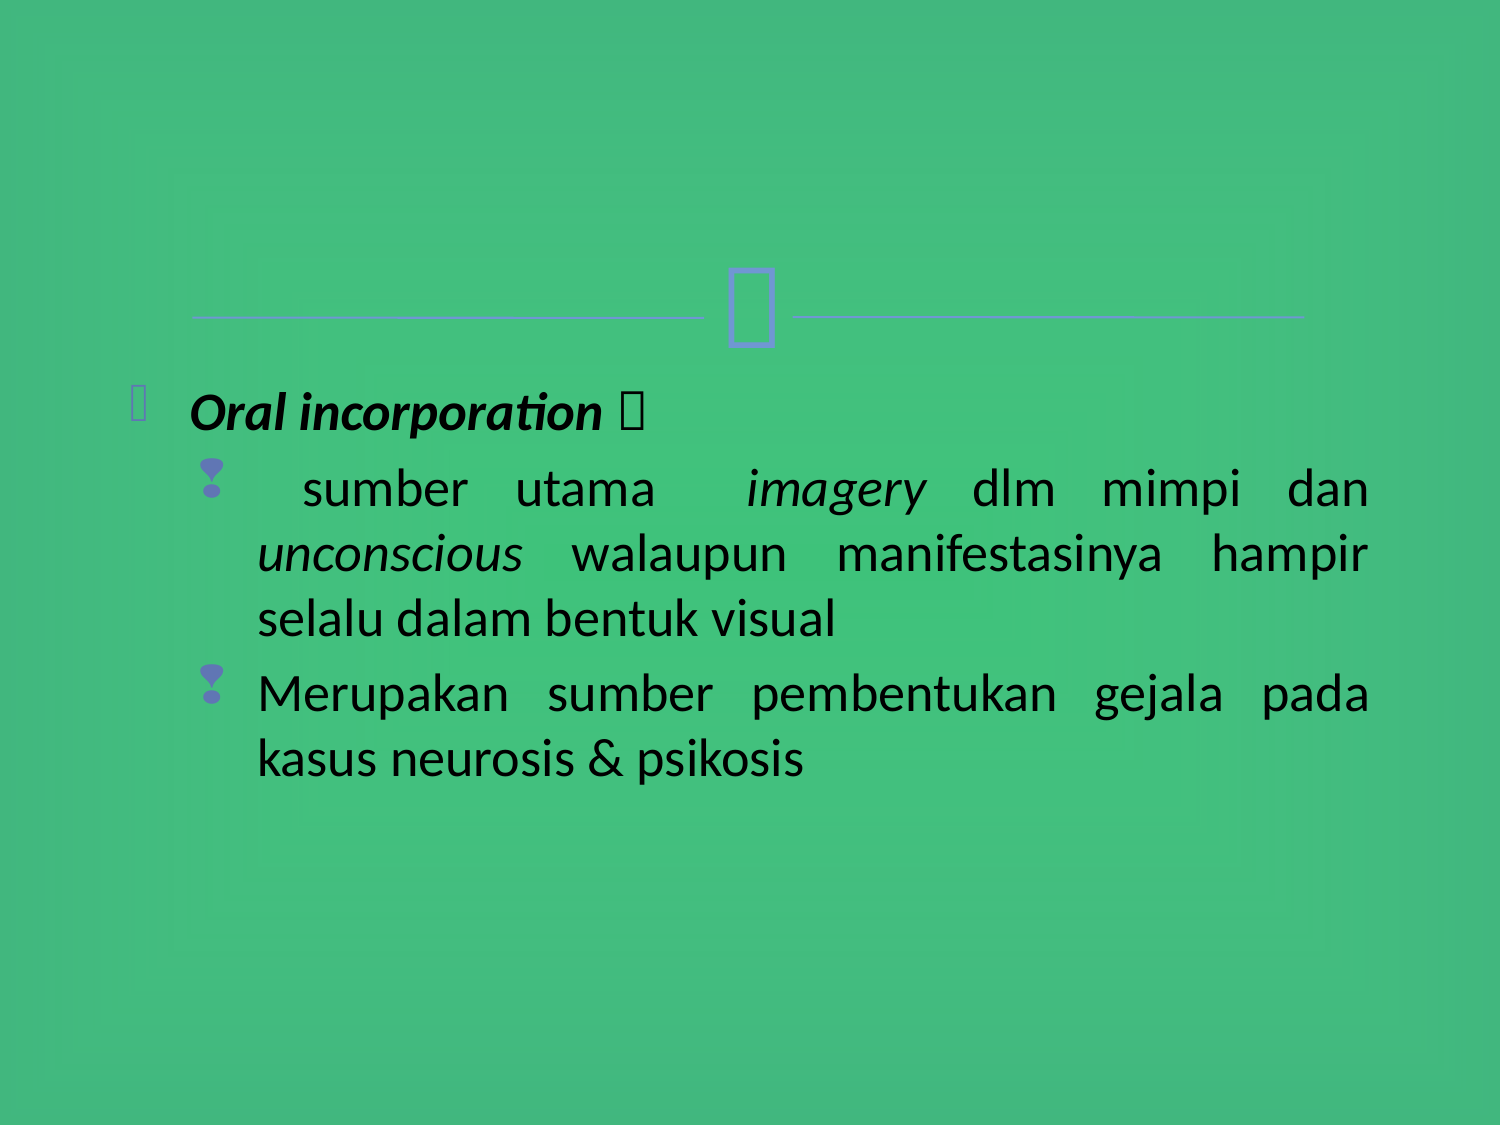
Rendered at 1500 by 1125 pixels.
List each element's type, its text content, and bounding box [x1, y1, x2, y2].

list Oral incorporation  sumber utama imagery dlm mimpi dan unconscious walaupun manifestasinya hampir selalu dalam bentuk visual Merupakan sumber pembentukan gejala pada kasus neurosis & psikosis [114, 368, 1386, 1005]
